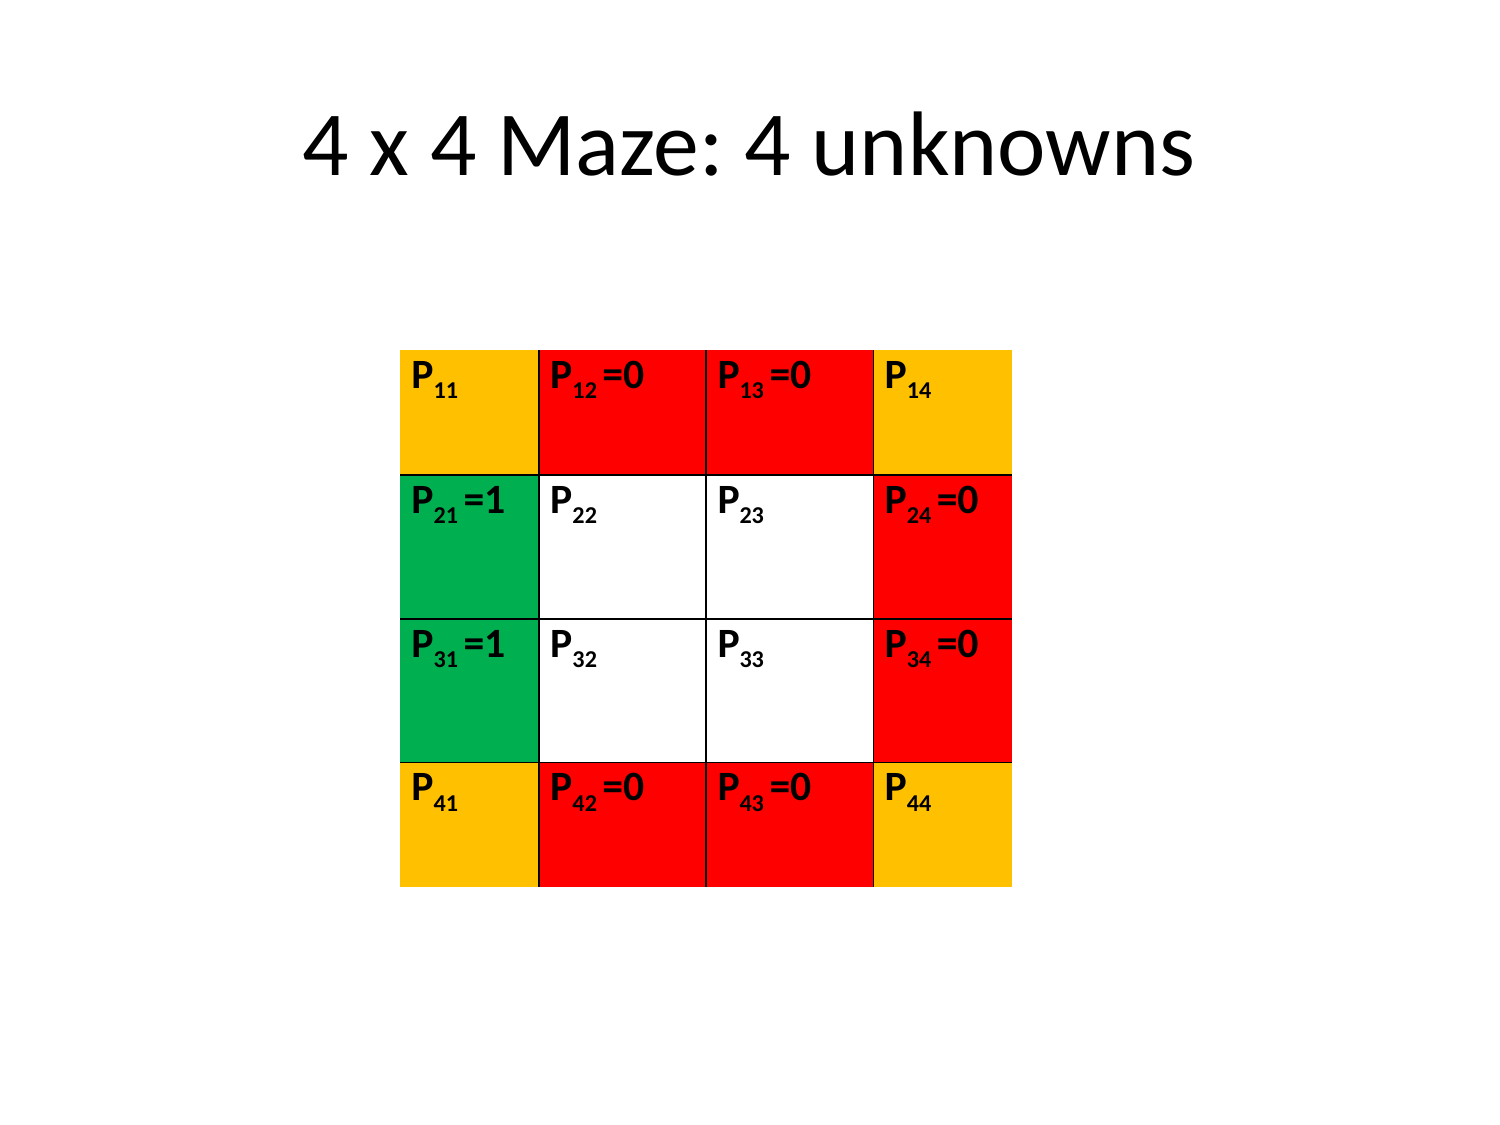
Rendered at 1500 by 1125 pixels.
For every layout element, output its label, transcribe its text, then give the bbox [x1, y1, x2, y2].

table_cell P24 =0 [874, 476, 1012, 618]
table_cell P44 [874, 763, 1012, 887]
title 4 x 4 Maze: 4 unknowns [75, 45, 1425, 233]
table_cell P31 =1 [400, 620, 538, 762]
table_cell P32 [540, 620, 705, 762]
table_cell P33 [707, 620, 873, 762]
table_cell P43 =0 [707, 763, 873, 887]
table_cell P34 =0 [874, 620, 1012, 762]
table_header P14 [874, 350, 1012, 474]
table_cell P23 [707, 476, 873, 618]
table_cell P41 [400, 763, 538, 887]
table_cell P22 [540, 476, 705, 618]
table_header P13 =0 [707, 350, 873, 474]
table_cell P21 =1 [400, 476, 538, 618]
table_cell P42 =0 [540, 763, 705, 887]
table_header P11 [400, 350, 538, 474]
table_header P12 =0 [540, 350, 705, 474]
